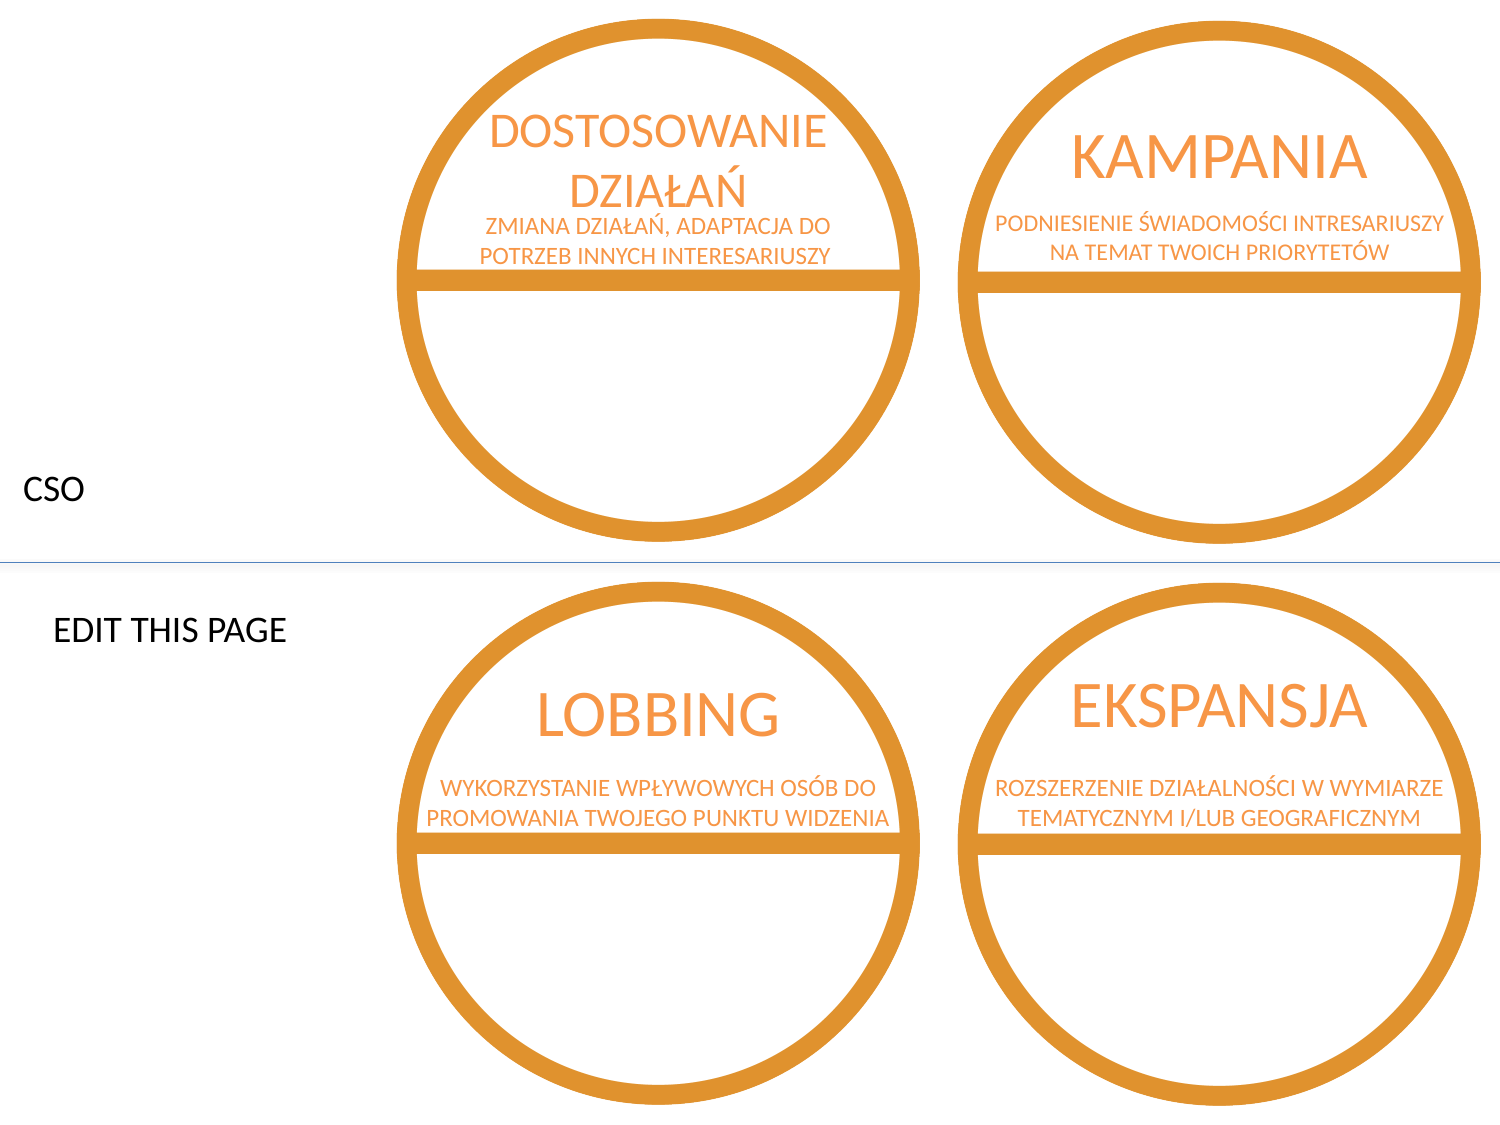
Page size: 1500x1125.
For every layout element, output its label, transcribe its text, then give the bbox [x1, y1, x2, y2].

text_box CSO [8, 456, 101, 517]
text_box EDIT THIS PAGE [38, 597, 303, 657]
picture [377, 0, 1500, 1125]
